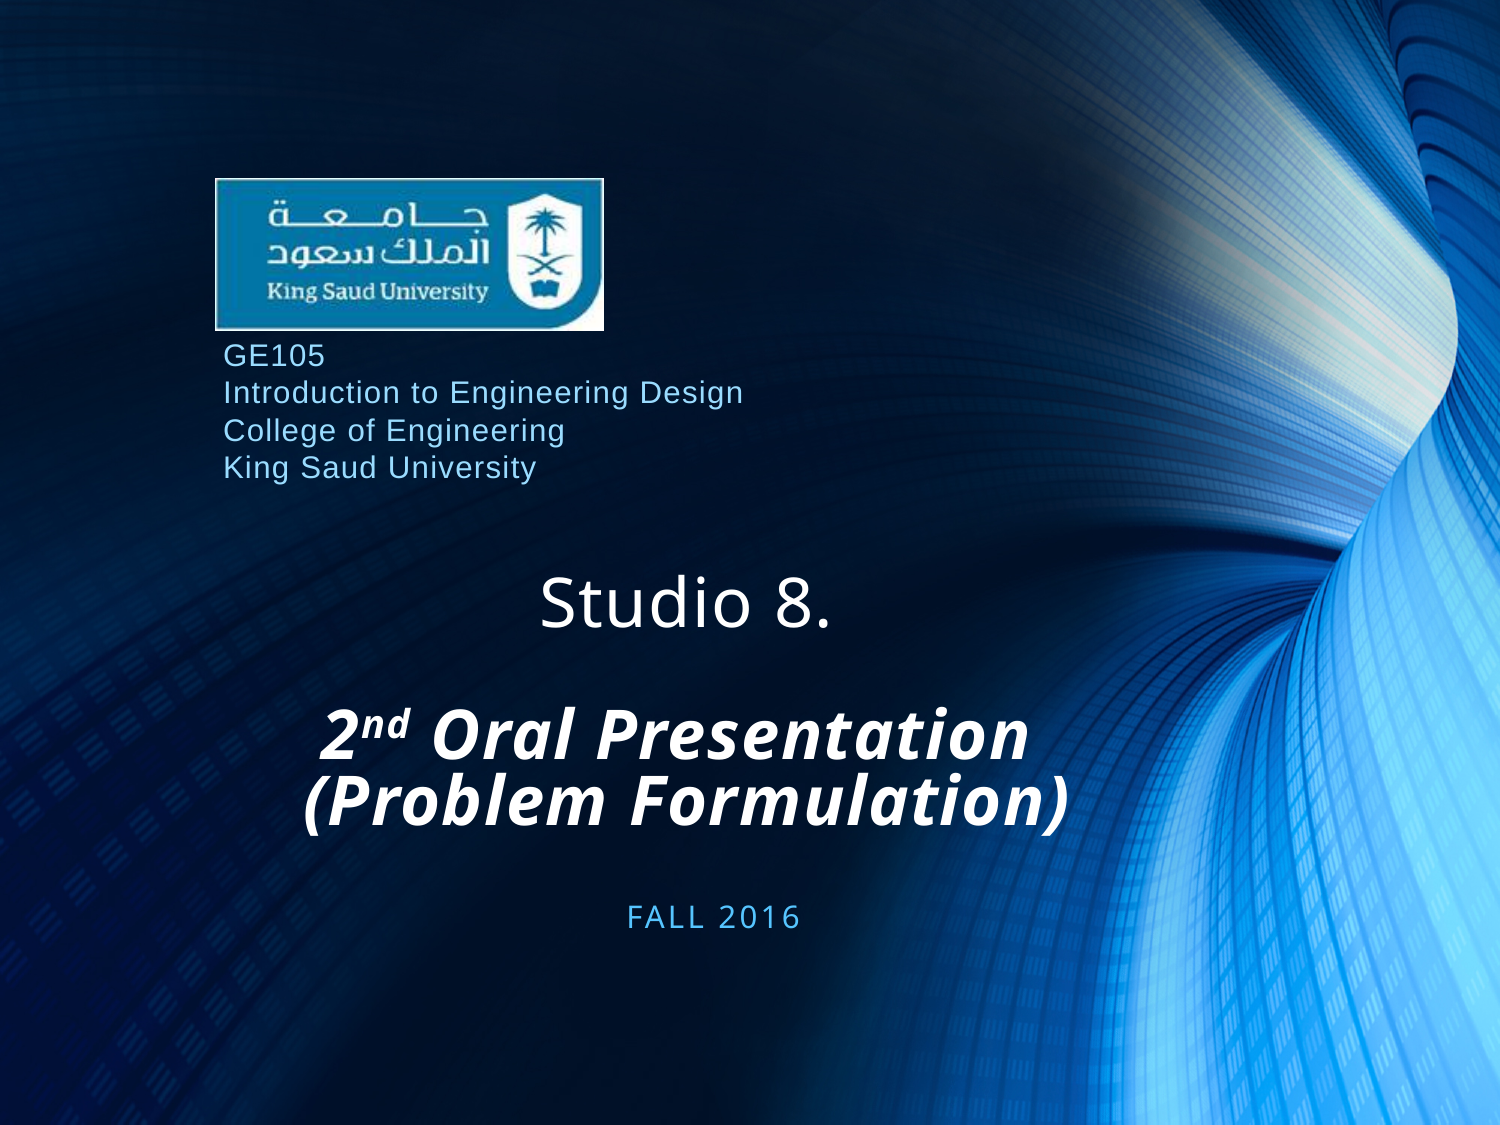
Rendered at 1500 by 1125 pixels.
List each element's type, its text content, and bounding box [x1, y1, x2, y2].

subtitle FALL 2016 [230, 893, 1196, 1000]
title Studio 8. 2nd Oral Presentation (Problem Formulation) [165, 491, 1210, 846]
picture [0, 0, 1500, 1125]
text_box GE105 Introduction to Engineering Design College of Engineering King Saud University [208, 327, 771, 527]
